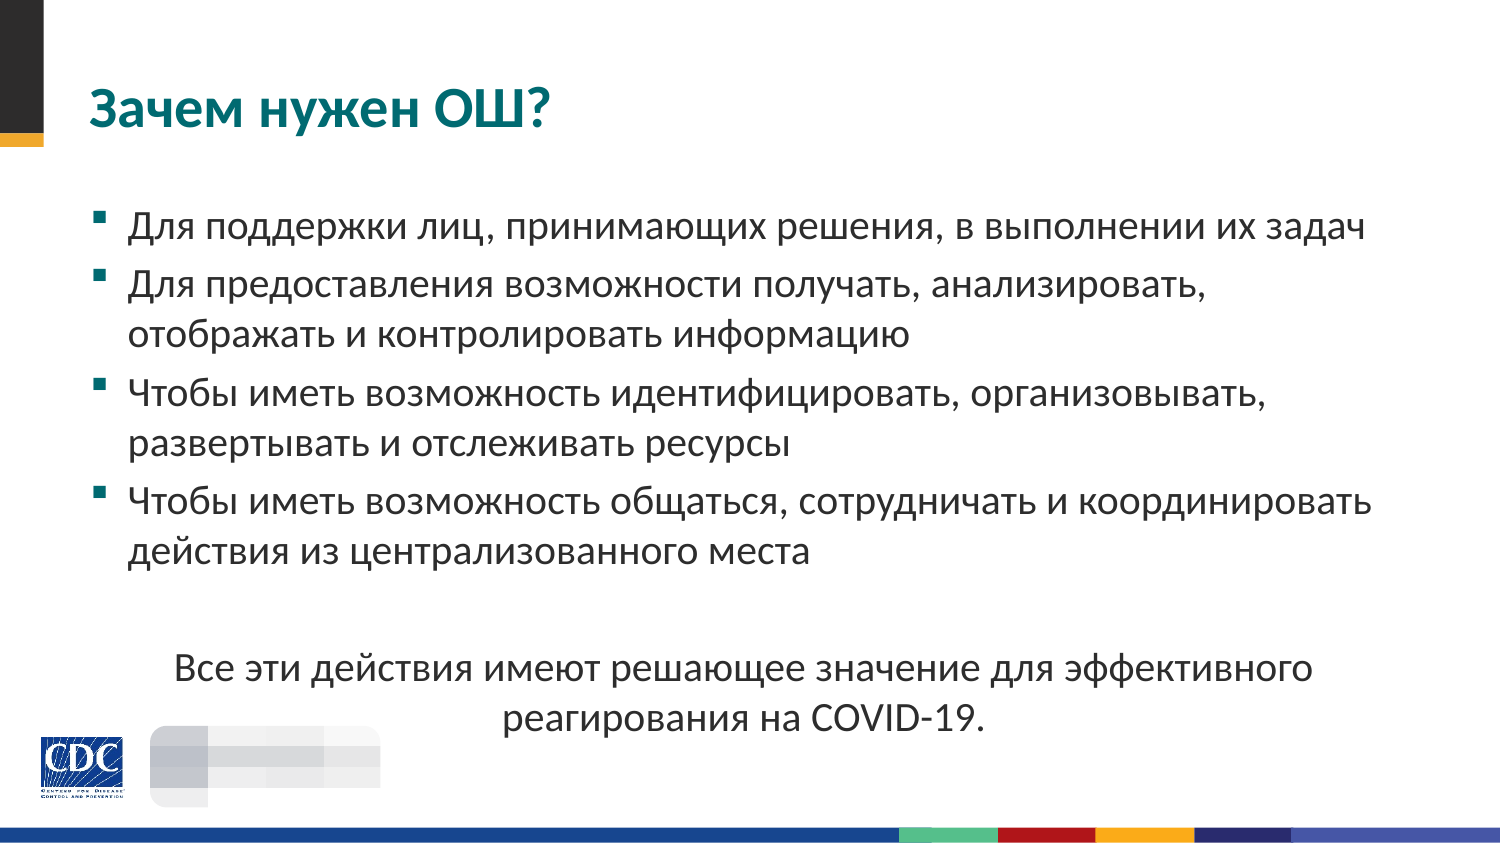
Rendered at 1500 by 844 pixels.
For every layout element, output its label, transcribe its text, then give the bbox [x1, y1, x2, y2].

title Зачем нужен ОШ? [75, 33, 1425, 147]
picture [41, 737, 125, 798]
list Для поддержки лиц, принимающих решения, в выполнении их задач Для предоставления возможности получать, анализировать, отображать и контролировать информацию Чтобы иметь возможность идентифицировать, организовывать, развертывать и отслеживать ресурсы Чтобы иметь возможность общаться, сотрудничать и координировать действия из централизованного места Все эти действия имеют решающее значение для эффективного реагирования на COVID-19. [75, 190, 1414, 739]
